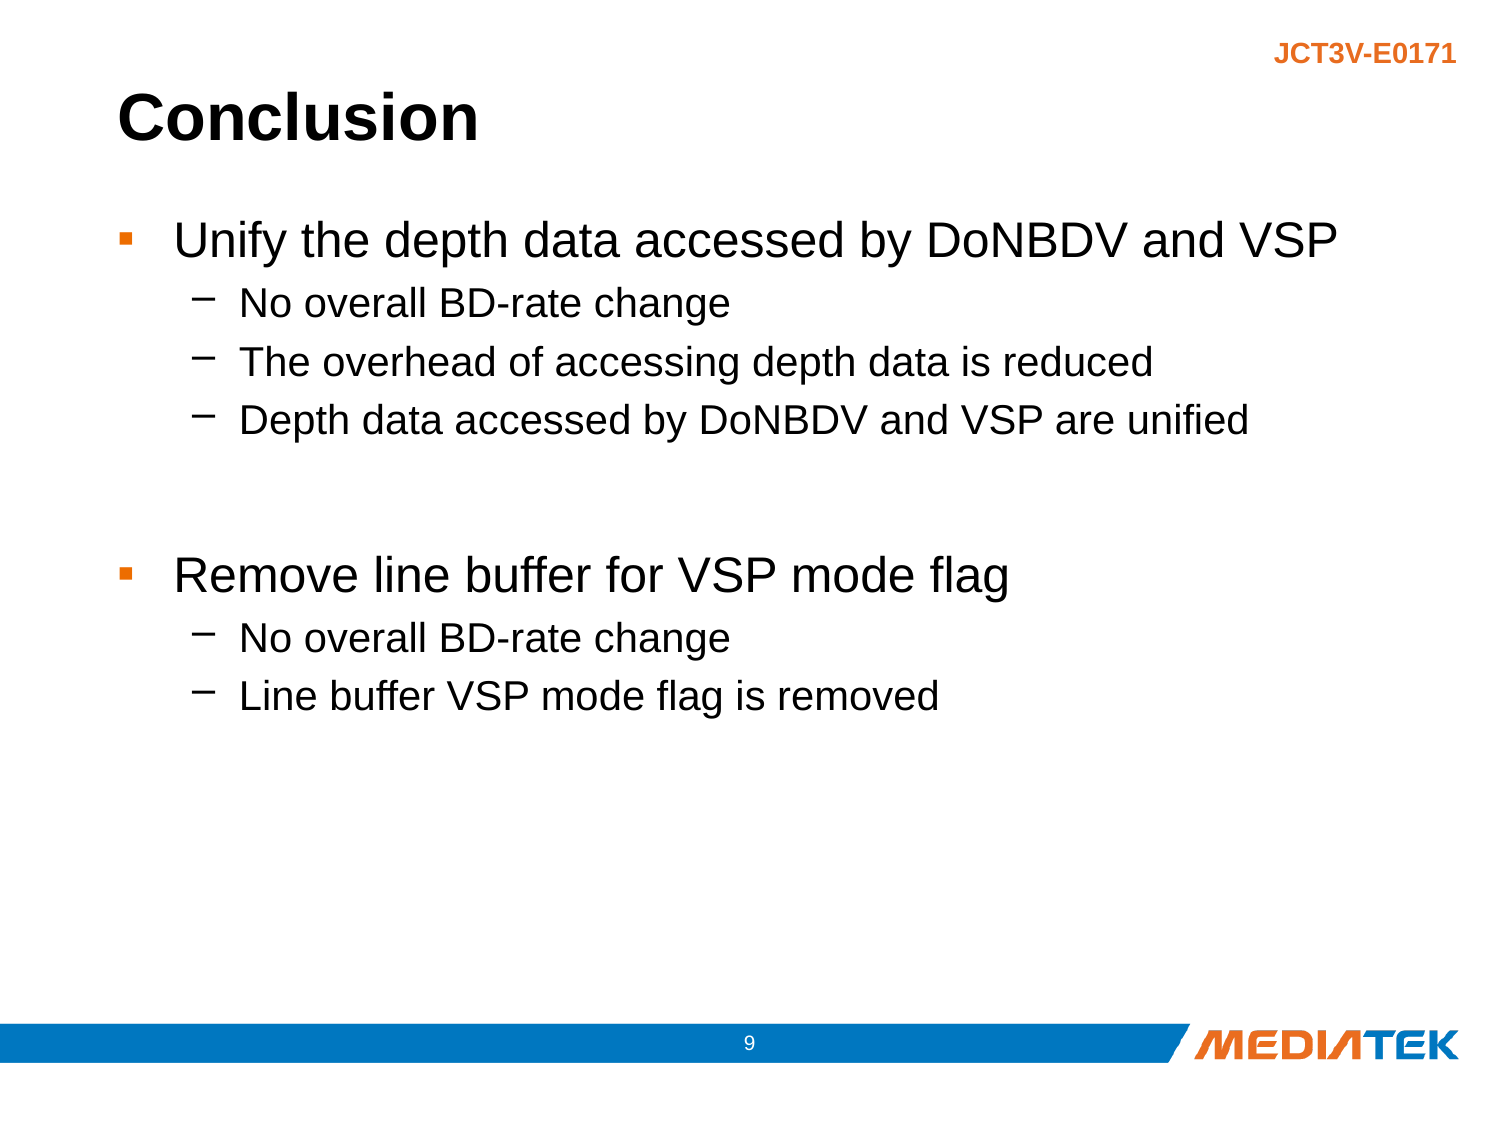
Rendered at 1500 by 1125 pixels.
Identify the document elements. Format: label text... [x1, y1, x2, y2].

title Conclusion [101, 37, 1425, 191]
picture [789, 1023, 1459, 1063]
list Unify the depth data accessed by DoNBDV and VSP No overall BD-rate change The overhead of accessing depth data is reduced Depth data accessed by DoNBDV and VSP are unified Remove line buffer for VSP mode flag No overall BD-rate change Line buffer VSP mode flag is removed [101, 199, 1424, 1001]
slide_number 8 [711, 1022, 789, 1090]
picture [0, 1023, 711, 1063]
